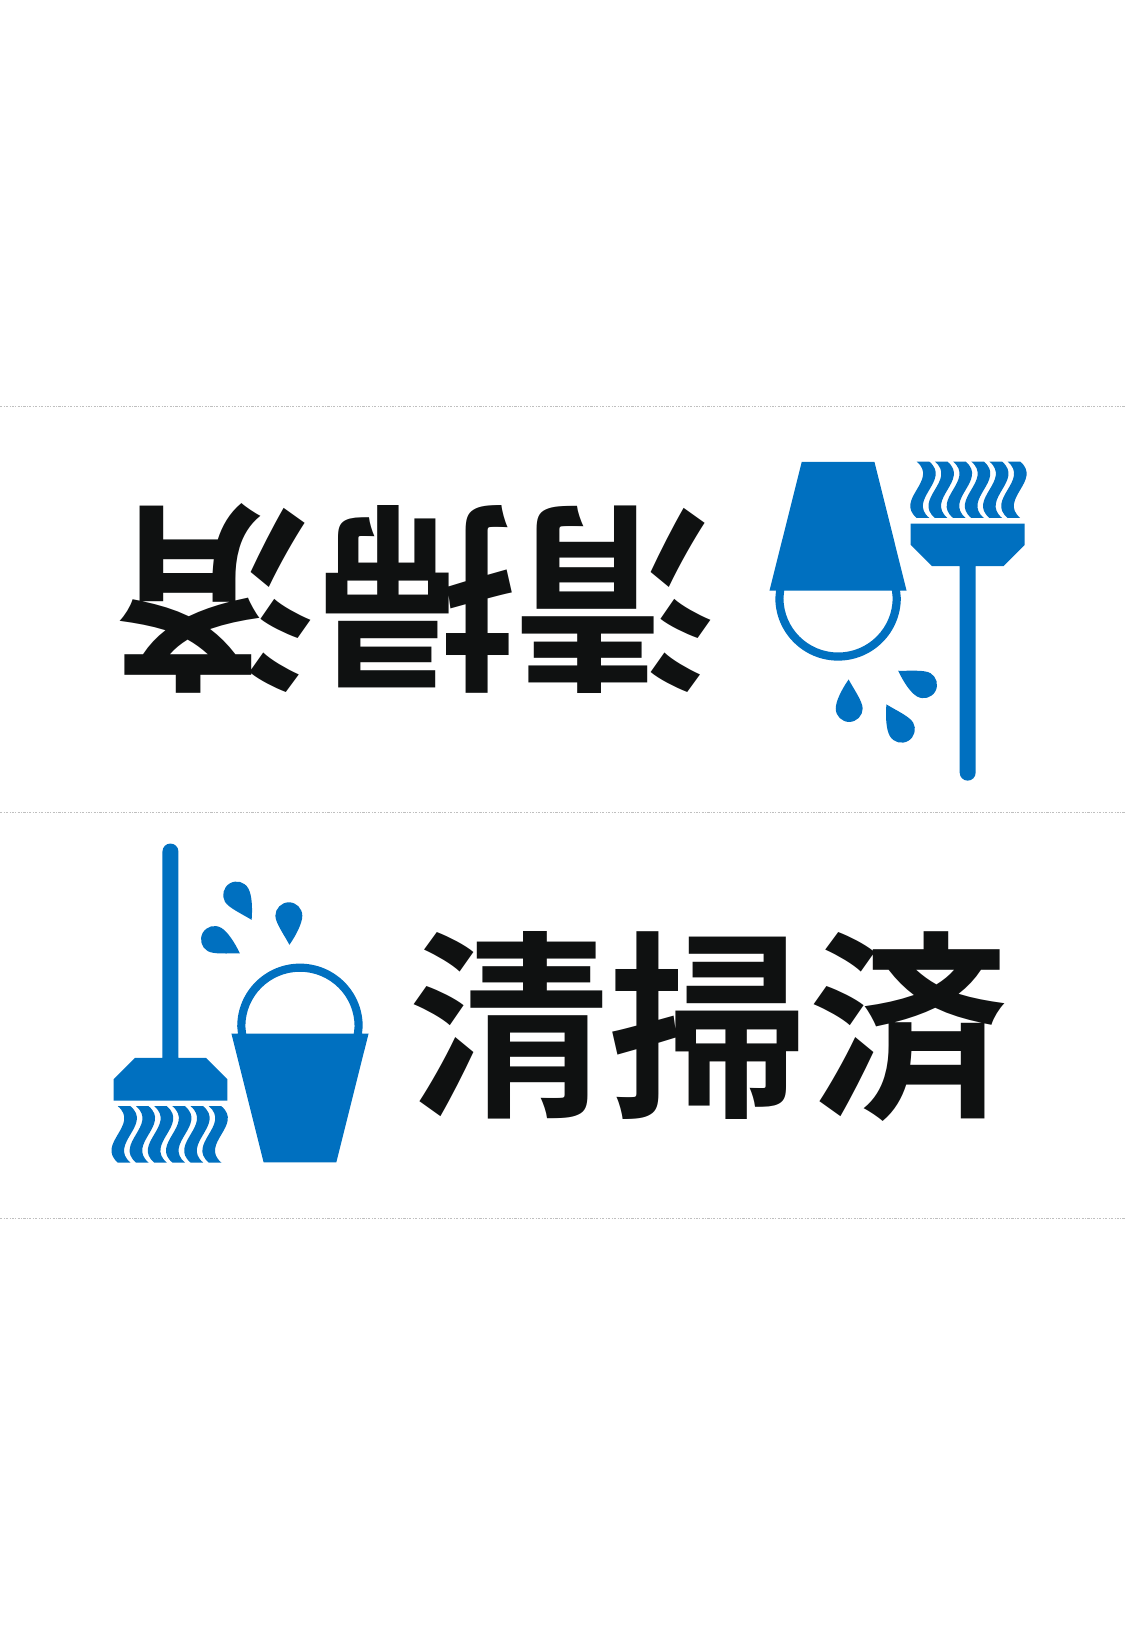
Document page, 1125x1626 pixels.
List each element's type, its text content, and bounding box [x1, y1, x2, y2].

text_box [769, 461, 1027, 781]
text_box 清掃済 [393, 894, 1024, 1149]
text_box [111, 843, 369, 1163]
text_box 清掃済 [101, 476, 732, 731]
